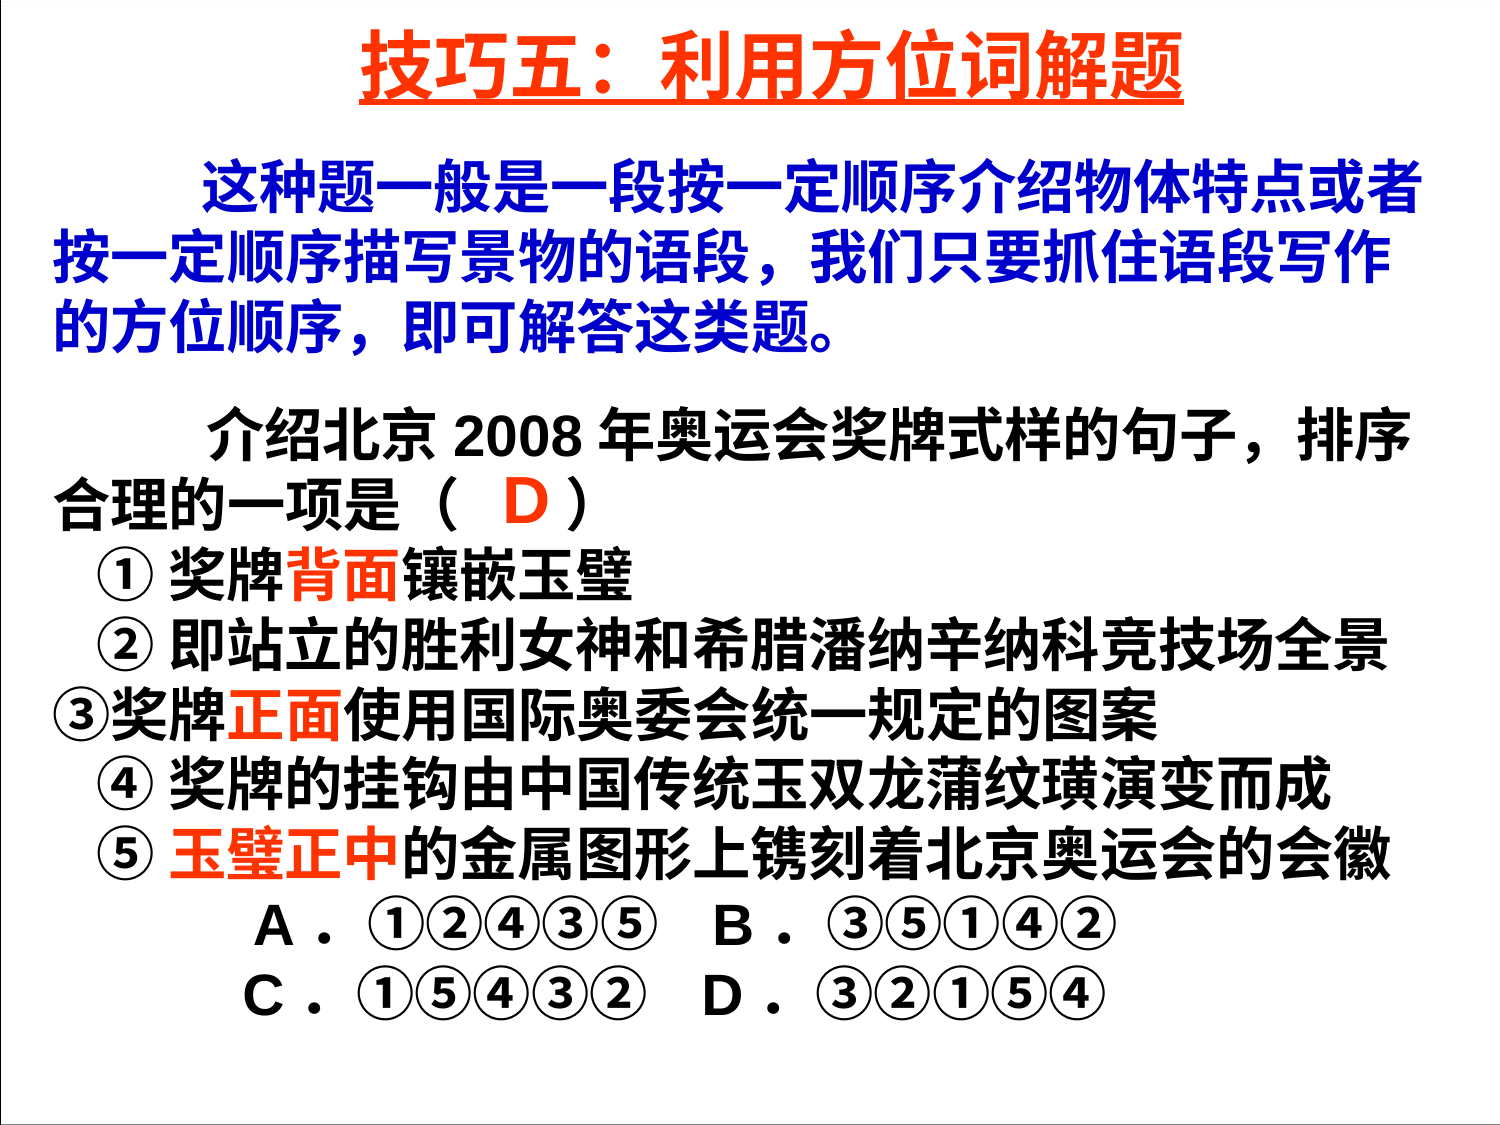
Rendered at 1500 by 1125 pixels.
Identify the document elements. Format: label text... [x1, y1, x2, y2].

text_box D [487, 449, 566, 545]
text_box 技巧五：利用方位词解题 这种题一般是一段按一定顺序介绍物体特点或者按一定顺序描写景物的语段，我们只要抓住语段写作的方位顺序，即可解答这类题。 介绍北京2008年奥运会奖牌式样的句子，排序合理的一项是（ ） ①奖牌背面镶嵌玉璧 ②即站立的胜利女神和希腊潘纳辛纳科竞技场全景 ③奖牌正面使用国际奥委会统一规定的图案 ④奖牌的挂钩由中国传统玉双龙蒲纹璜演变而成 ⑤玉璧正中的金属图形上镌刻着北京奥运会的会徽 A．①②④③⑤ B．③⑤①④② C．①⑤④③② D．③②①⑤④ [37, 11, 1463, 1035]
picture [0, 0, 1500, 1125]
